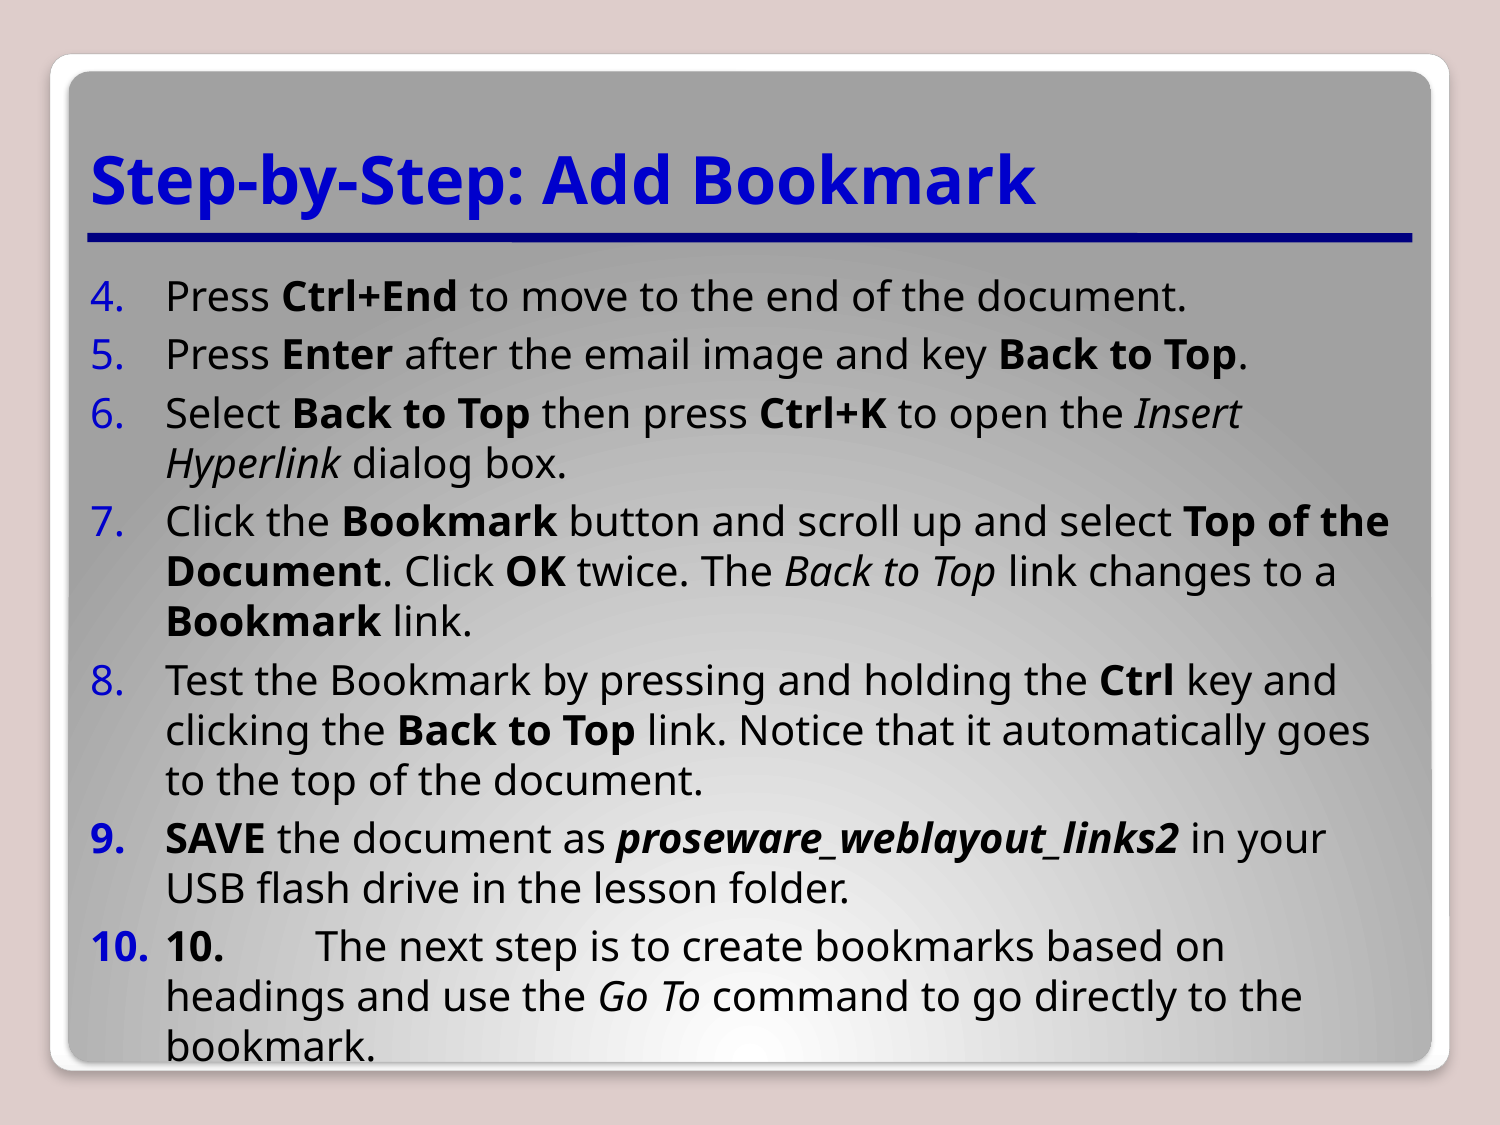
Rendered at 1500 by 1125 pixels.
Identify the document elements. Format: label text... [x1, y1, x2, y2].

list Press Ctrl+End to move to the end of the document. Press Enter after the email image and key Back to Top. Select Back to Top then press Ctrl+K to open the Insert Hyperlink dialog box. Click the Bookmark button and scroll up and select Top of the Document. Click OK twice. The Back to Top link changes to a Bookmark link. Test the Bookmark by pressing and holding the Ctrl key and clicking the Back to Top link. Notice that it automatically goes to the top of the document. SAVE the document as proseware_weblayout_links2 in your USB flash drive in the lesson folder. 10. The next step is to create bookmarks based on headings and use the Go To command to go directly to the bookmark. [74, 262, 1426, 1063]
title Step-by-Step: Add Bookmark [74, 74, 1426, 226]
